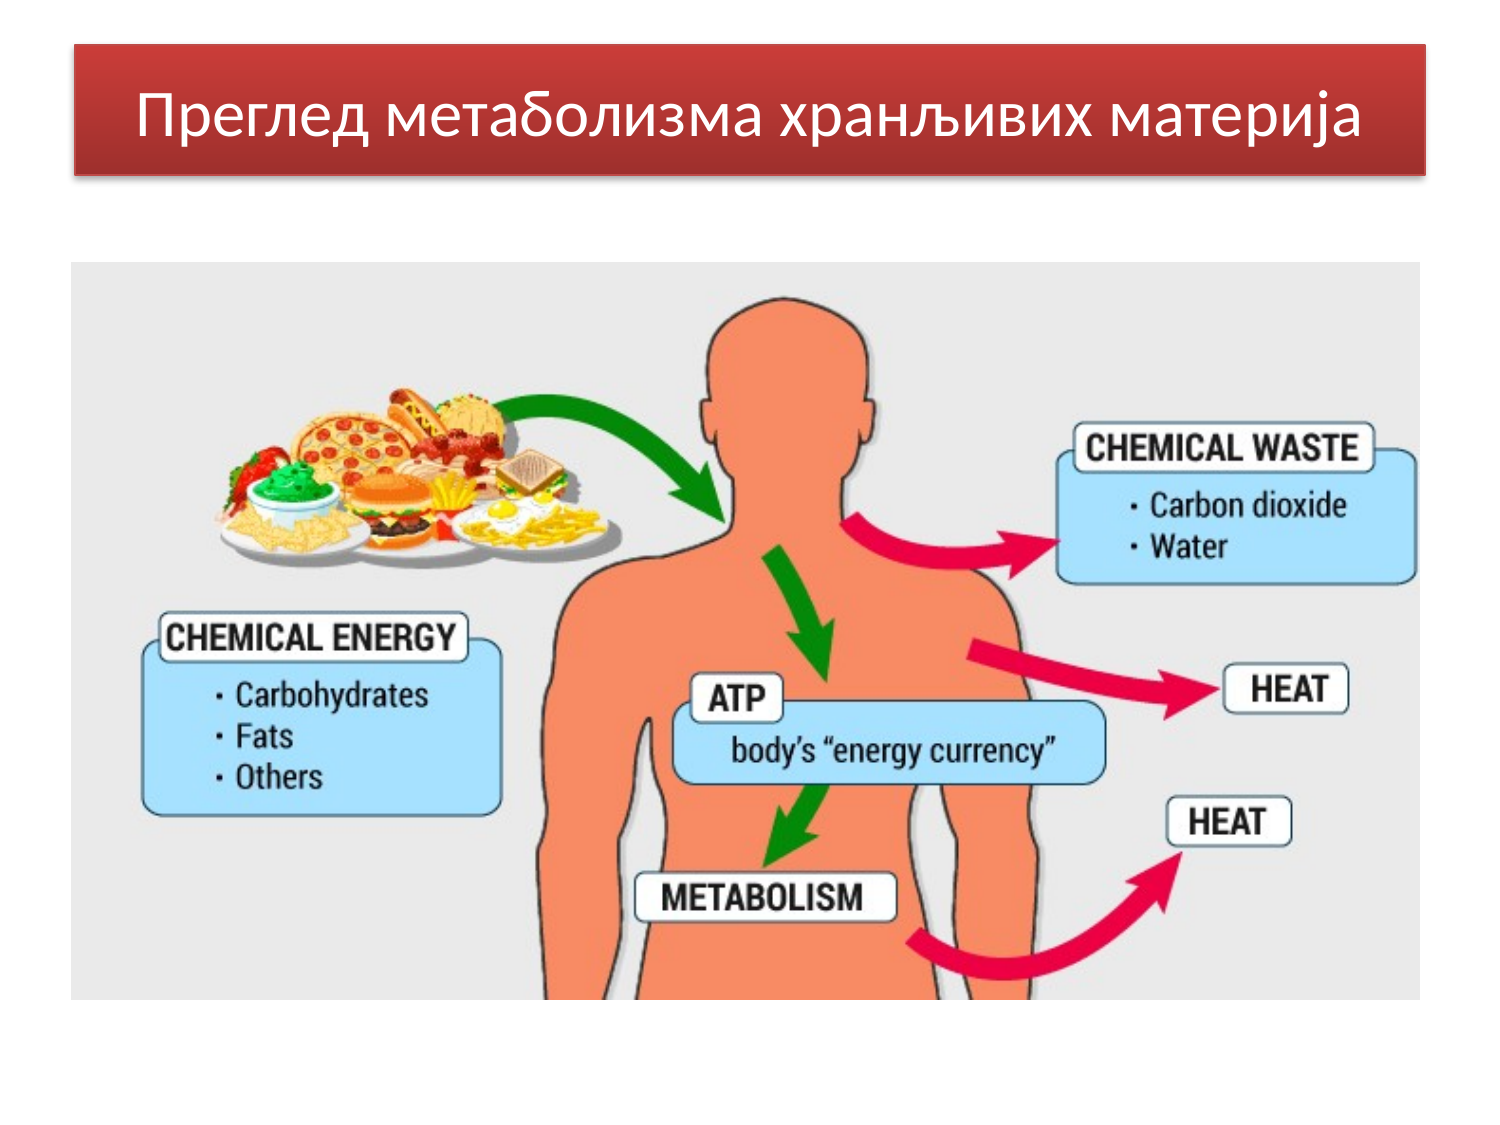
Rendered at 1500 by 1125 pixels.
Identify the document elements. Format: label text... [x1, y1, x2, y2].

title Преглед метаболизма хранљивих материја [74, 44, 1426, 176]
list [71, 262, 1420, 1001]
